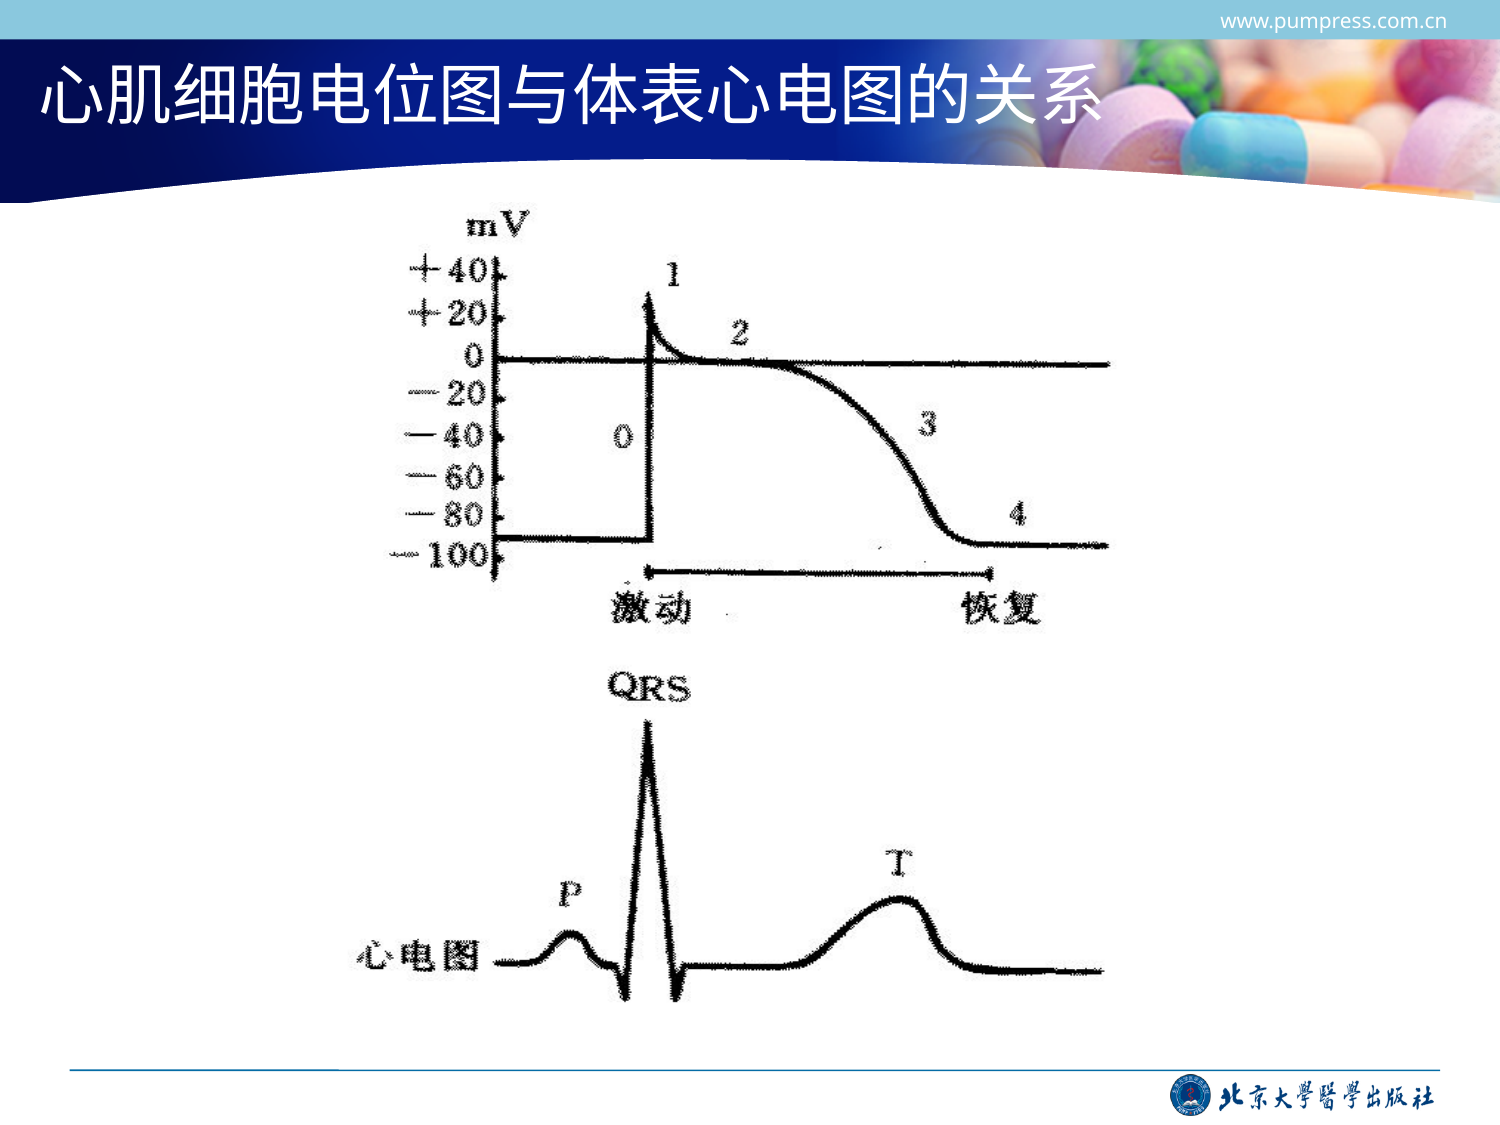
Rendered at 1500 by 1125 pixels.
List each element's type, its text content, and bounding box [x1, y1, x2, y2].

picture [1170, 1074, 1436, 1118]
picture [288, 202, 1152, 1018]
title 心肌细胞电位图与体表心电图的关系 [23, 46, 1349, 140]
slide_number www.pumpress.com.cn [1024, 0, 1463, 38]
picture [0, 40, 1500, 203]
